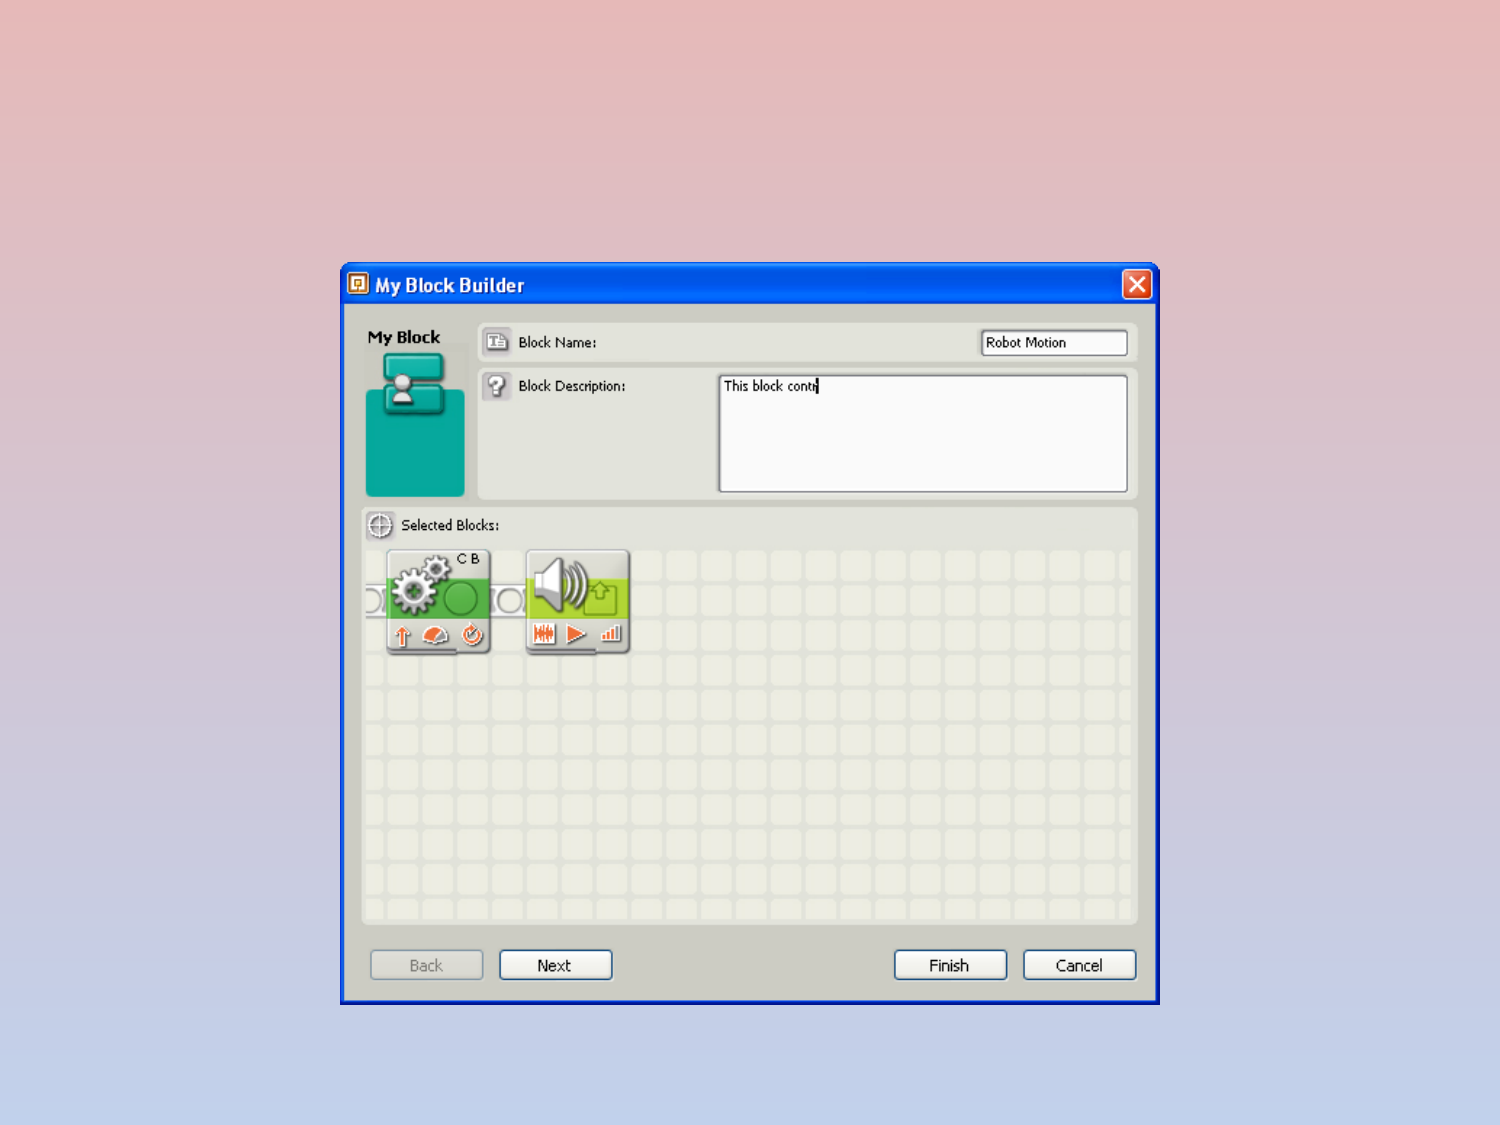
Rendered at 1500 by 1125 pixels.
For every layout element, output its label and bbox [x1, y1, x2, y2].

list [340, 262, 1160, 1006]
